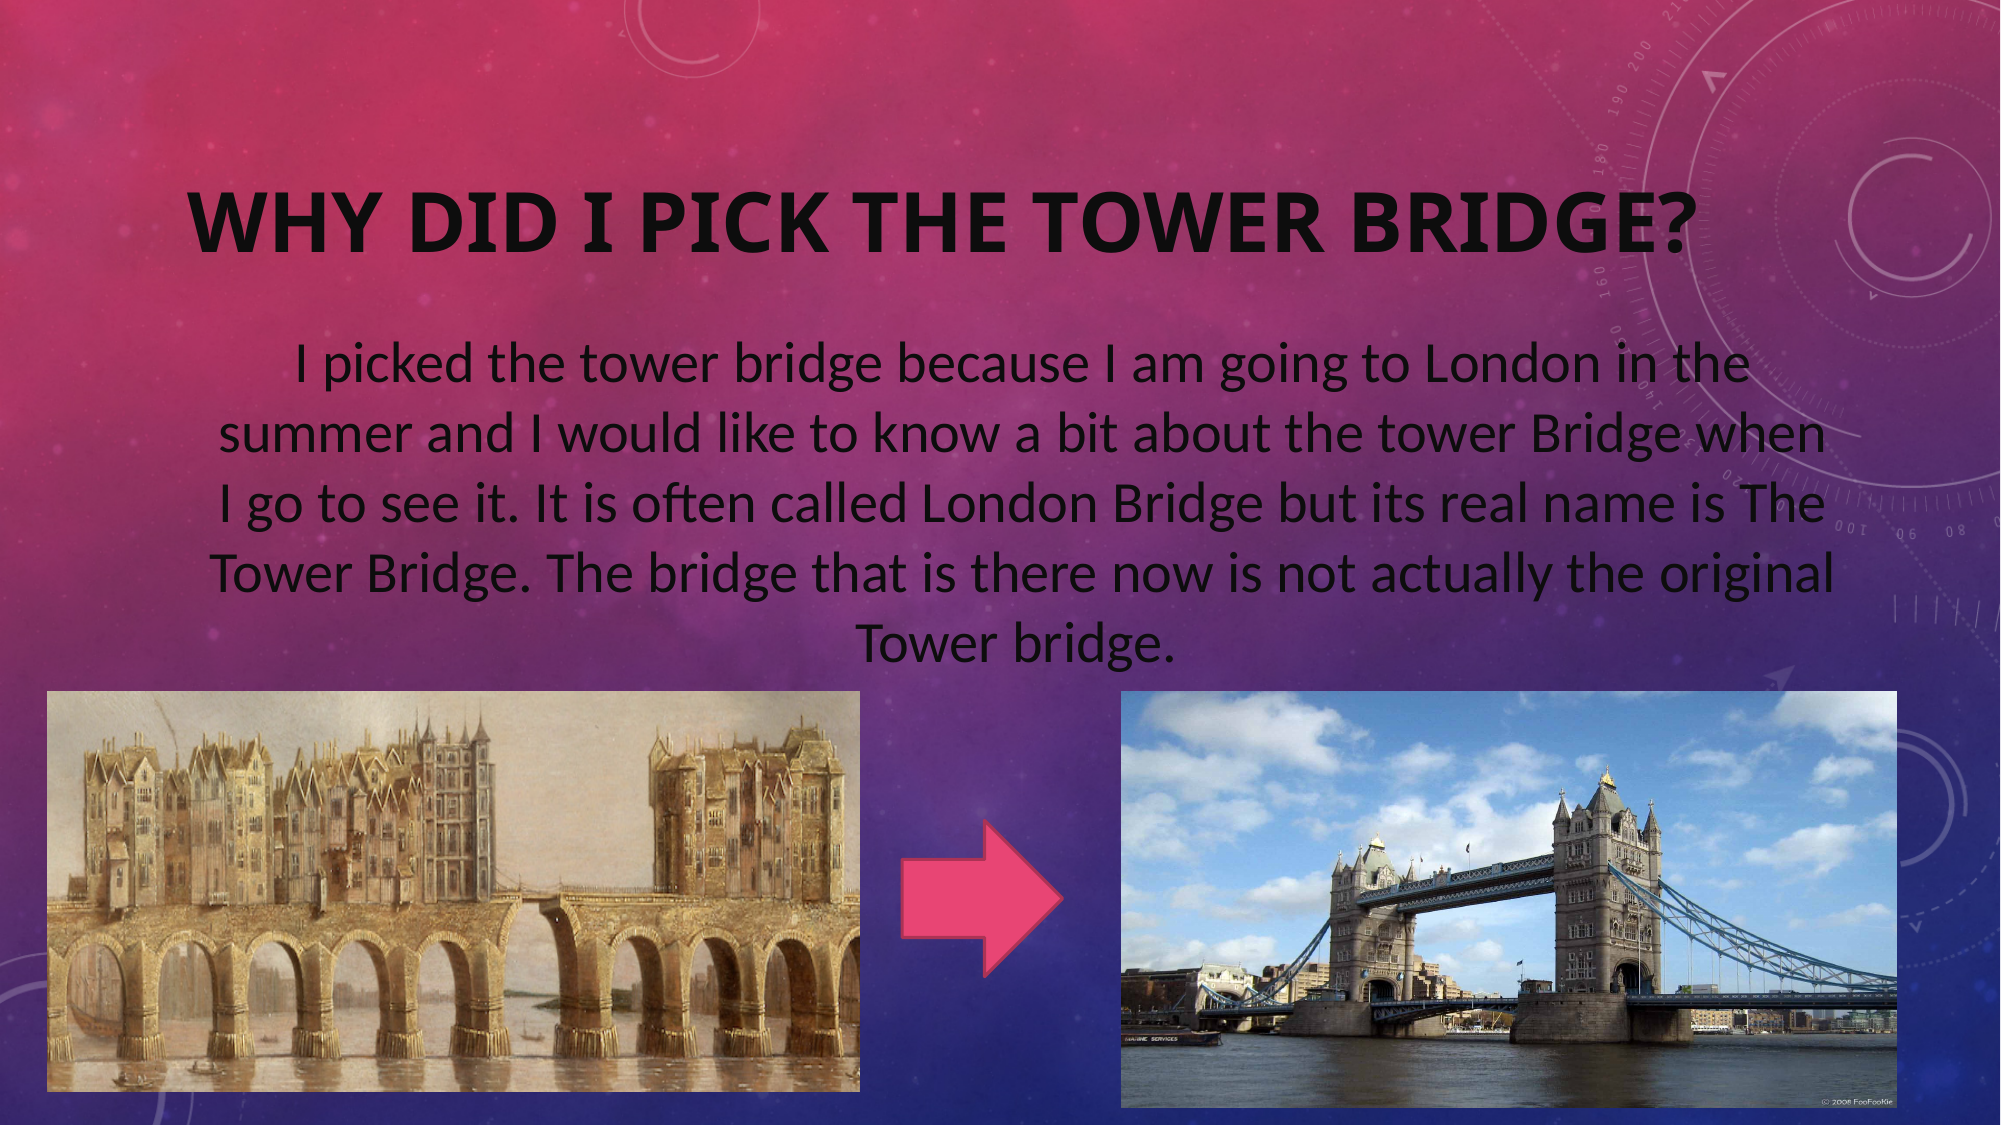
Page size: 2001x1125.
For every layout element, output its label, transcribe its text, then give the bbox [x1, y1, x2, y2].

text_box [900, 818, 1064, 979]
title WHY DID I PICK THE TOWER BRIDGE? [112, 99, 1775, 339]
picture [0, 0, 2001, 1125]
list I picked the tower bridge because I am going to London in the summer and I would like to know a bit about the tower Bridge when I go to see it. It is often called London Bridge but its real name is The Tower Bridge. The bridge that is there now is not actually the original Tower bridge. [192, 199, 1855, 799]
